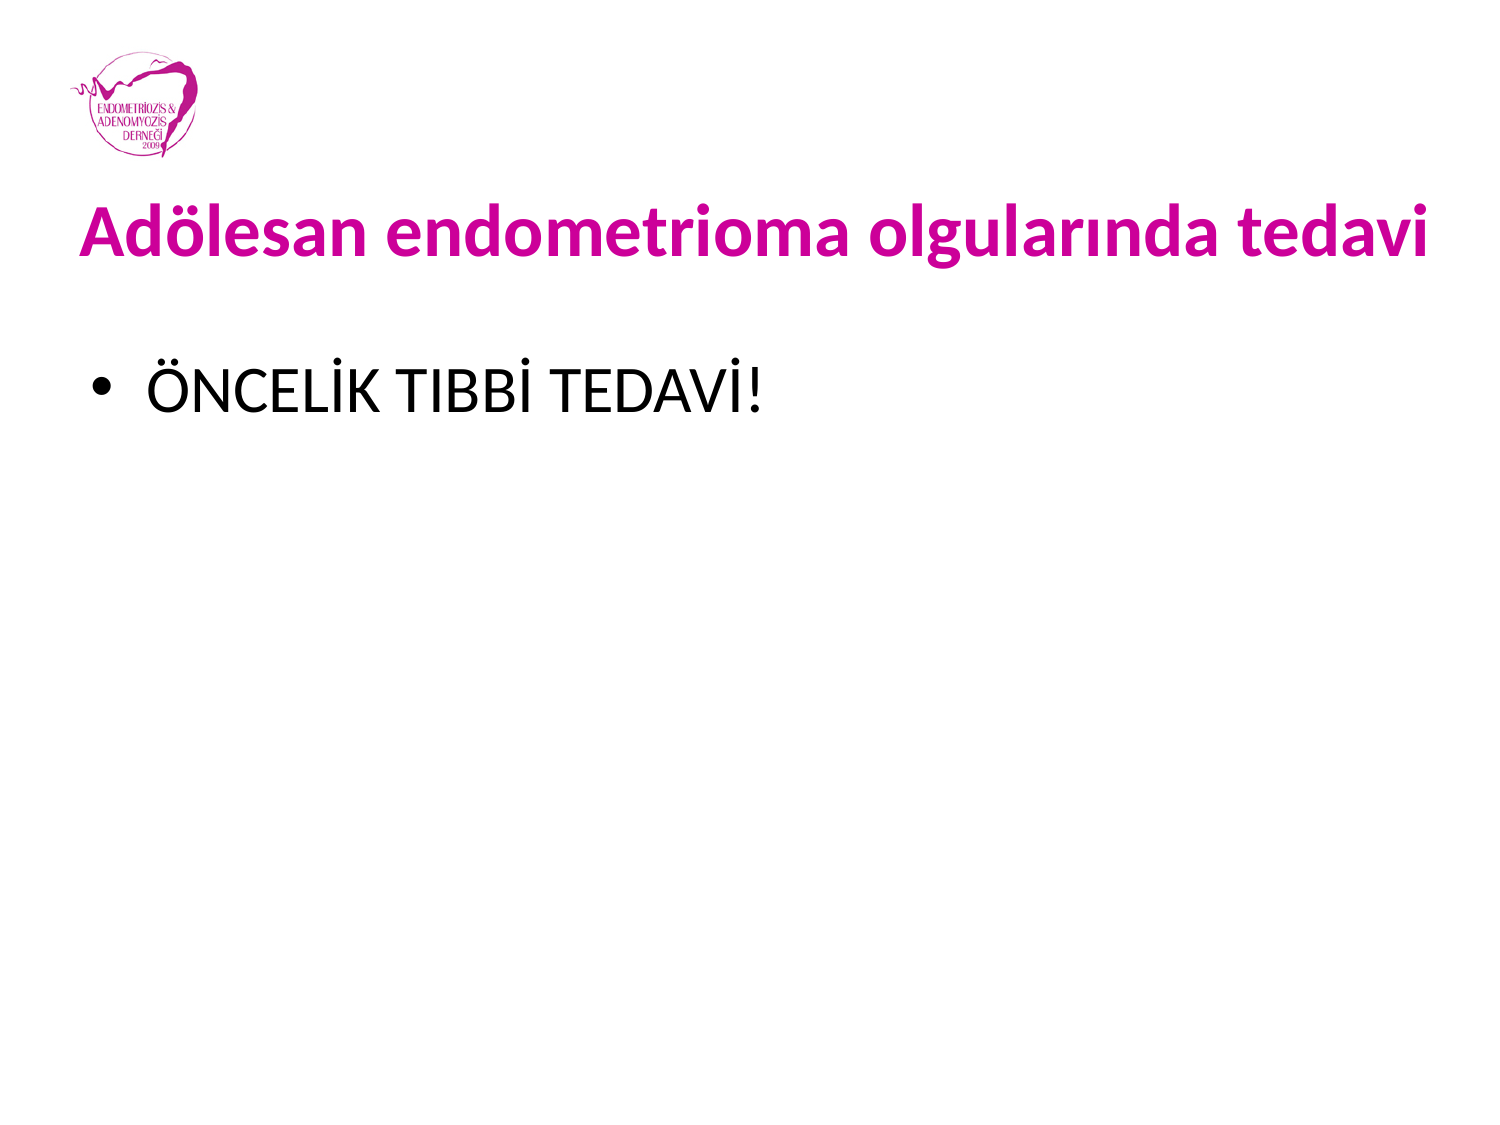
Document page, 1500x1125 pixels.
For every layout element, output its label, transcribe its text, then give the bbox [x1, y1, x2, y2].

picture [70, 46, 206, 162]
title Adölesan endometrioma olgularında tedavi [41, 160, 1471, 292]
list ÖNCELİK TIBBİ TEDAVİ! [75, 338, 1425, 1005]
